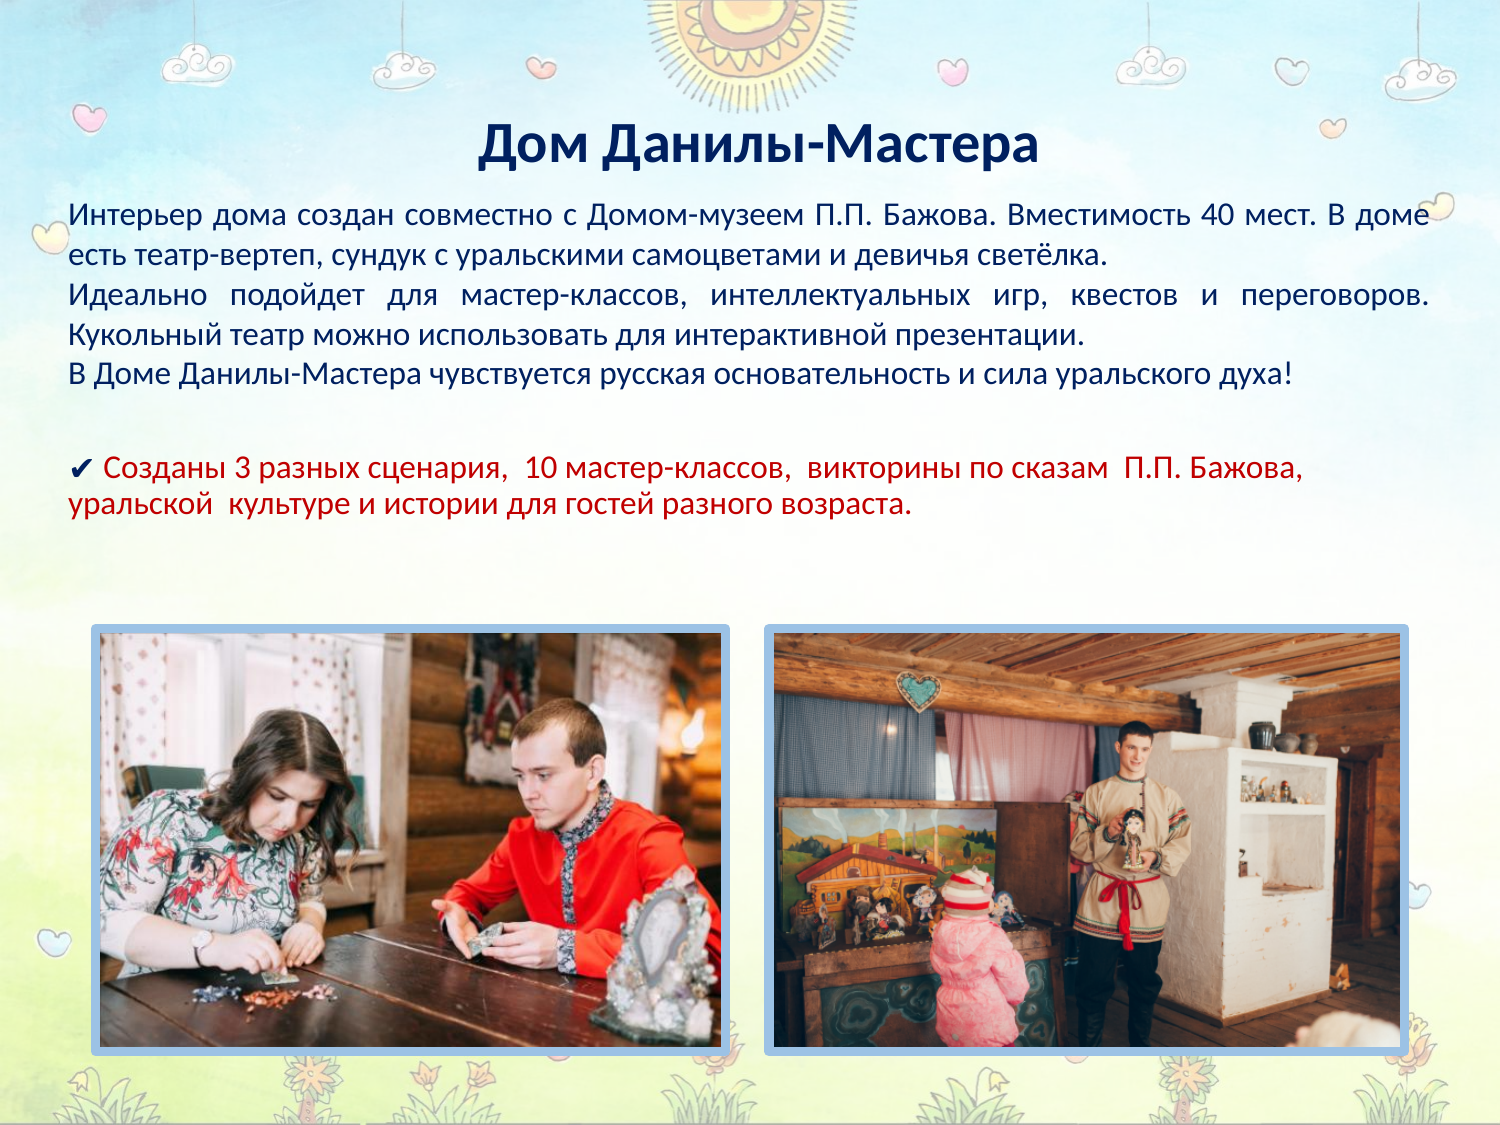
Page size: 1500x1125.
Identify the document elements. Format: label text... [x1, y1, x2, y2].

title [112, 90, 1476, 173]
picture [100, 633, 721, 1048]
text_box Интерьер дома создан совместно с Домом-музеем П.П. Бажова. Вместимость 40 мест. В доме есть театр-вертеп, сундук с уральскими самоцветами и девичья светёлка. Идеально подойдет для мастер-классов, интеллектуальных игр, квестов и переговоров. Кукольный театр можно использовать для интерактивной презентации. В Доме Данилы-Мастера чувствуется русская основательность и сила уральского духа! [53, 184, 1447, 397]
text_box Созданы 3 разных сценария, 10 мастер-классов, викторины по сказам П.П. Бажова, уральской культуре и истории для гостей разного возраста. [53, 397, 1459, 610]
text_box Дом Данилы-Мастера [257, 114, 1262, 174]
picture [773, 633, 1400, 1048]
